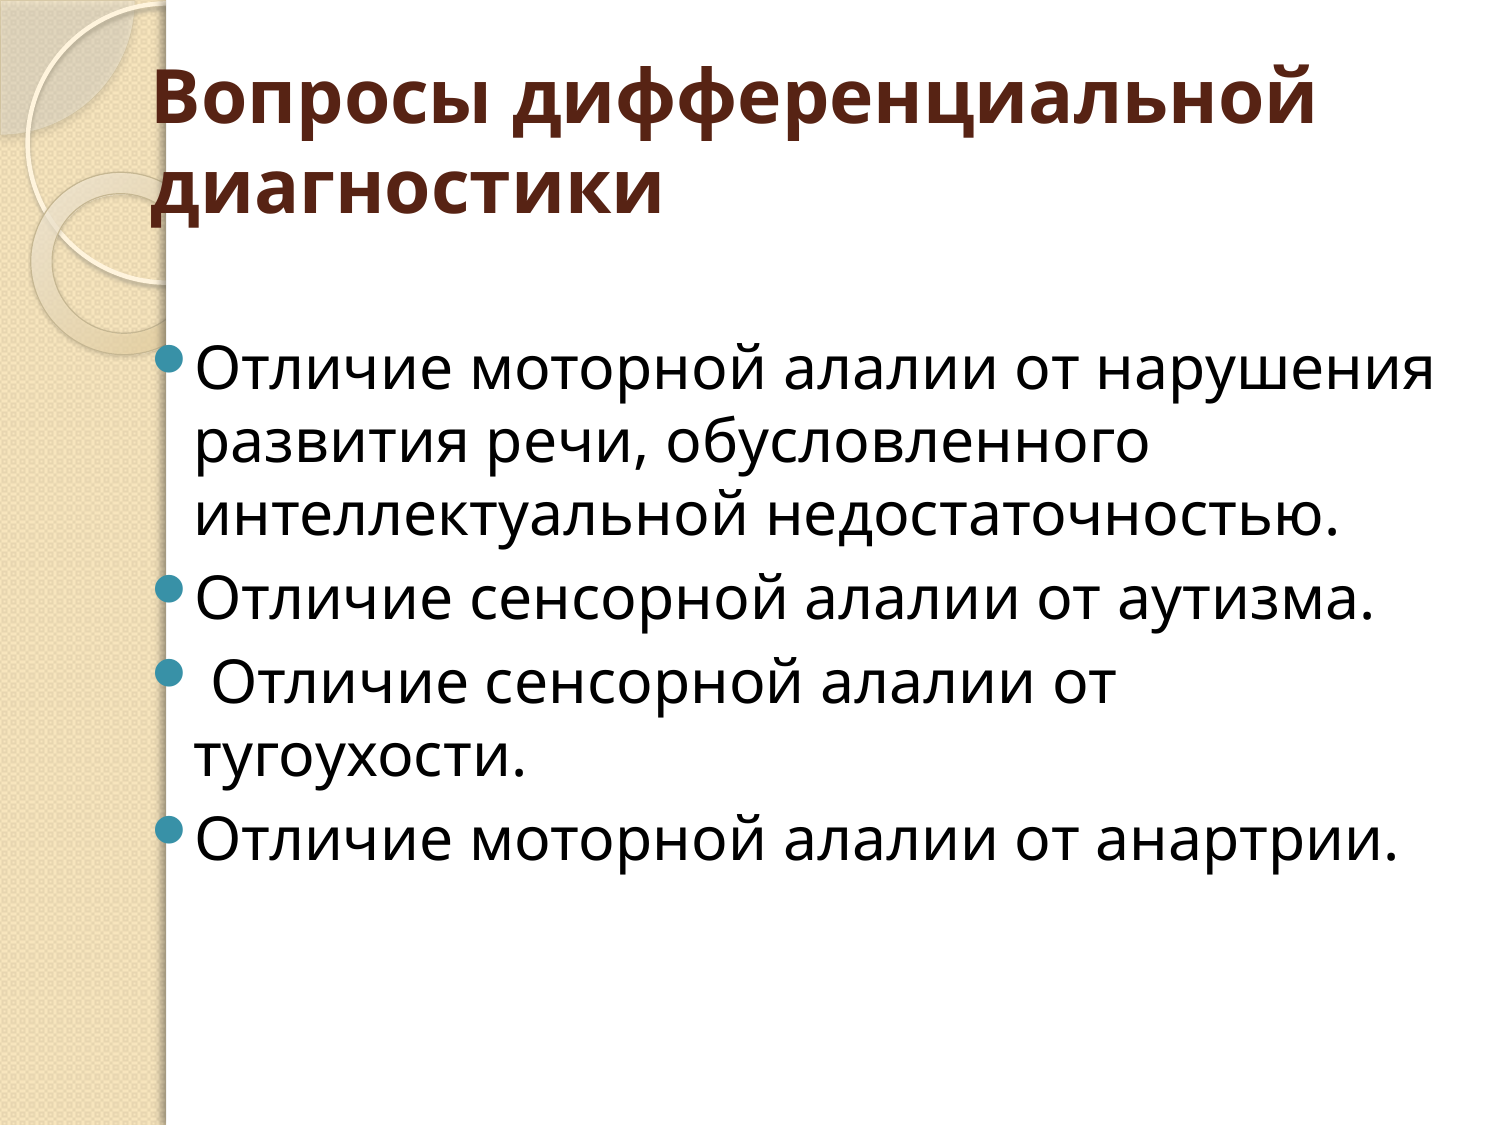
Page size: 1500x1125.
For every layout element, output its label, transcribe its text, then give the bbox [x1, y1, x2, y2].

title Вопросы дифференциальной диагностики [135, 45, 1466, 233]
list Отличие моторной алалии от нарушения развития речи, обусловленного интеллектуальной недостаточностью. Отличие сенсорной алалии от аутизма. Отличие сенсорной алалии от тугоухости. Отличие моторной алалии от анартрии. [123, 237, 1466, 1025]
